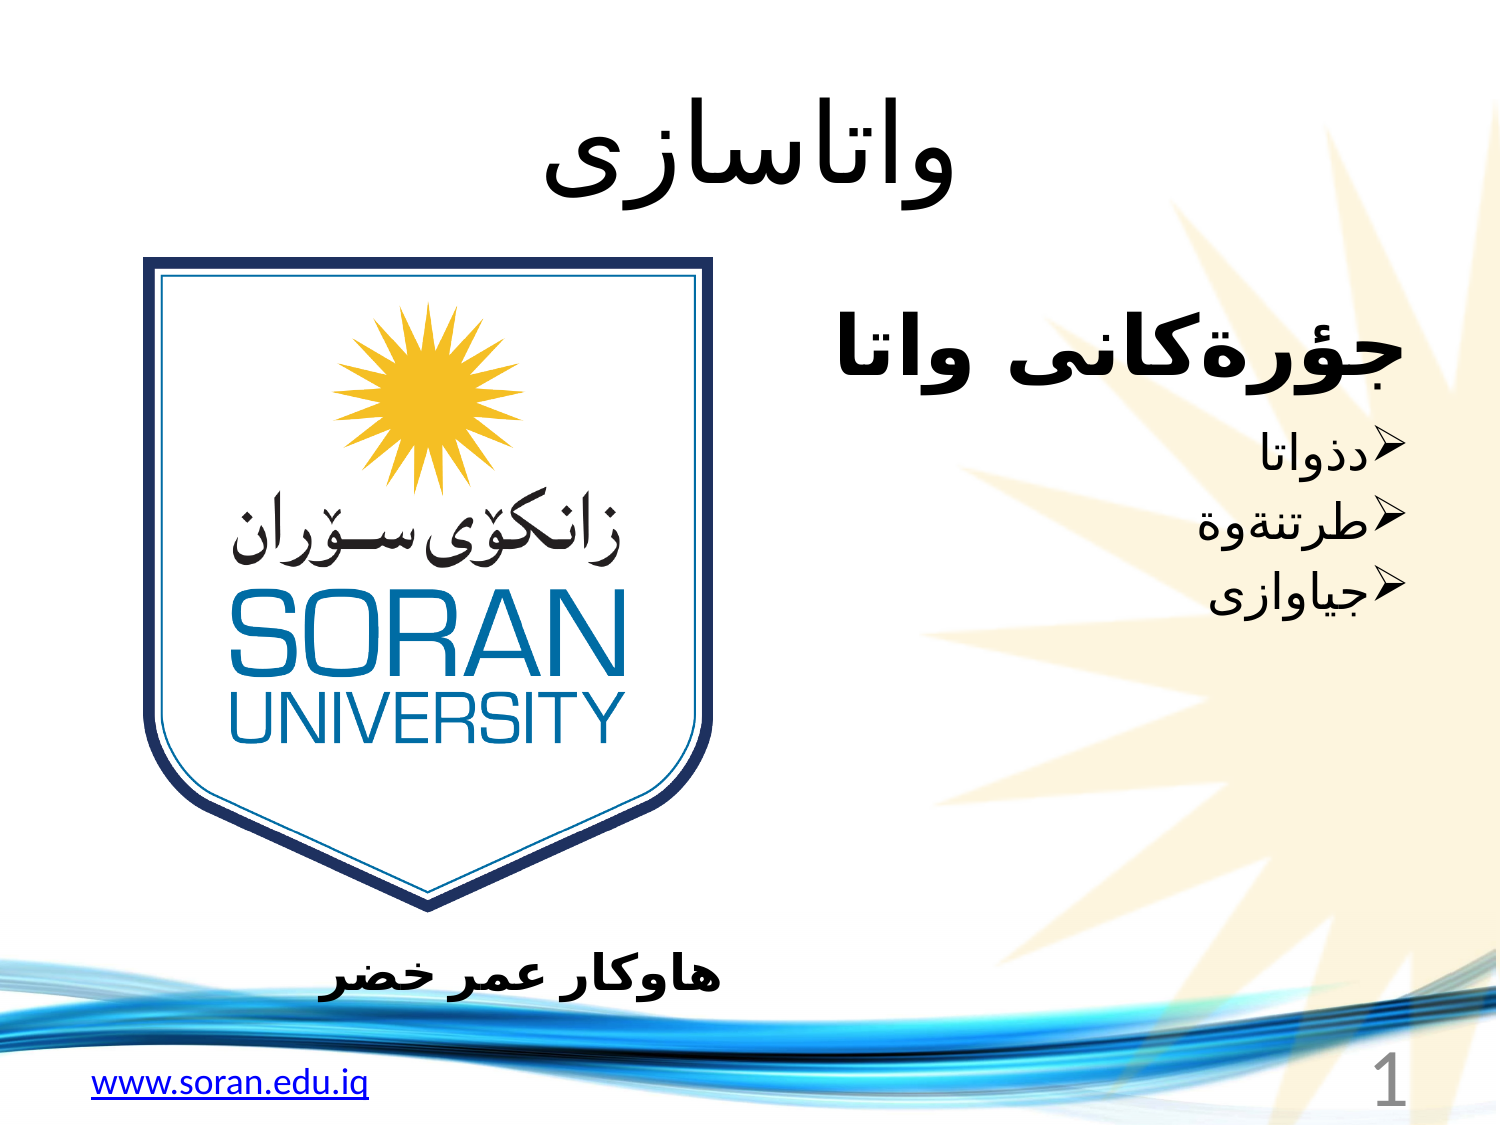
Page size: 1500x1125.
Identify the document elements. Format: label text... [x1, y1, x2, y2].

picture [0, 99, 1500, 1125]
list جؤرةكانى واتا [761, 251, 1425, 400]
slide_number 1 [1074, 1042, 1425, 1103]
title واتاسازى [75, 45, 1425, 233]
picture [143, 257, 713, 912]
list دذواتا طرتنةوة جياوازى [761, 412, 1425, 1005]
list هاوكار عمر خضر [75, 912, 738, 1008]
